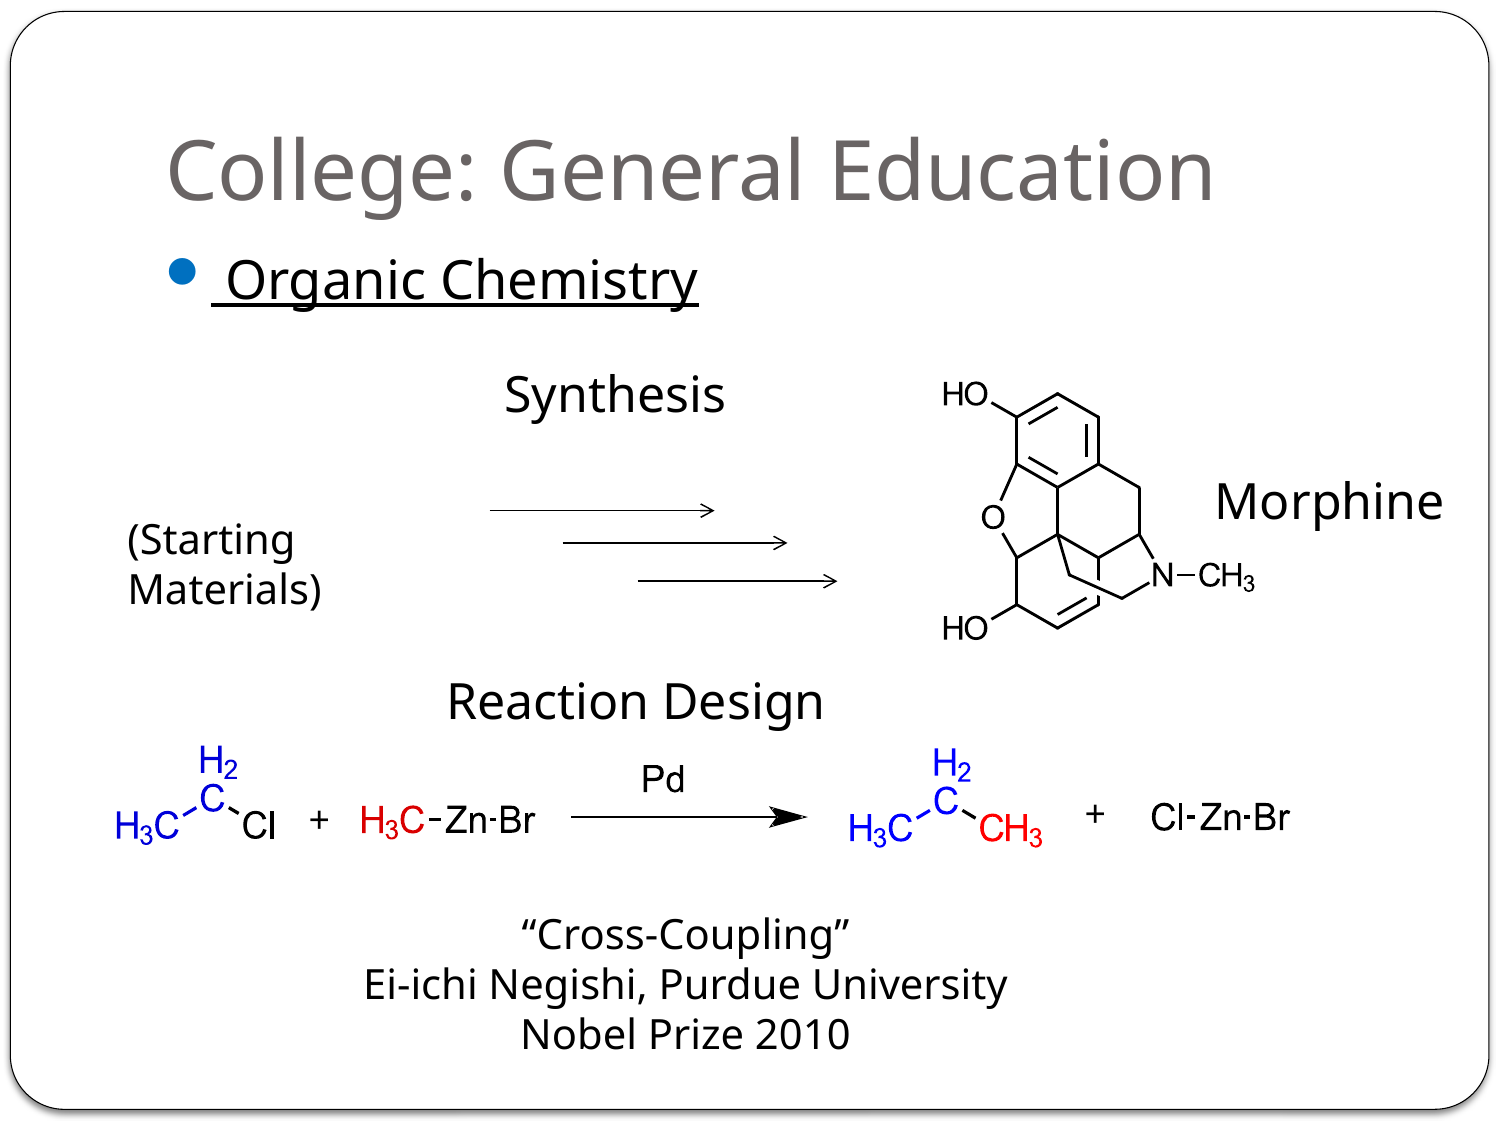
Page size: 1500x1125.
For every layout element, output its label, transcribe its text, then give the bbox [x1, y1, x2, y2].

text_box Morphine [1265, 462, 1463, 538]
text_box (Starting Materials) [112, 505, 475, 621]
list Organic Chemistry [149, 237, 1426, 988]
picture [108, 737, 1295, 855]
text_box “Cross-Coupling” Ei-ichi Negishi, Purdue University Nobel Prize 2010 [313, 900, 1058, 1065]
text_box Reaction Design [431, 662, 944, 736]
title College: General Education [149, 44, 1426, 233]
picture [937, 374, 1261, 647]
text_box Synthesis [489, 355, 892, 431]
